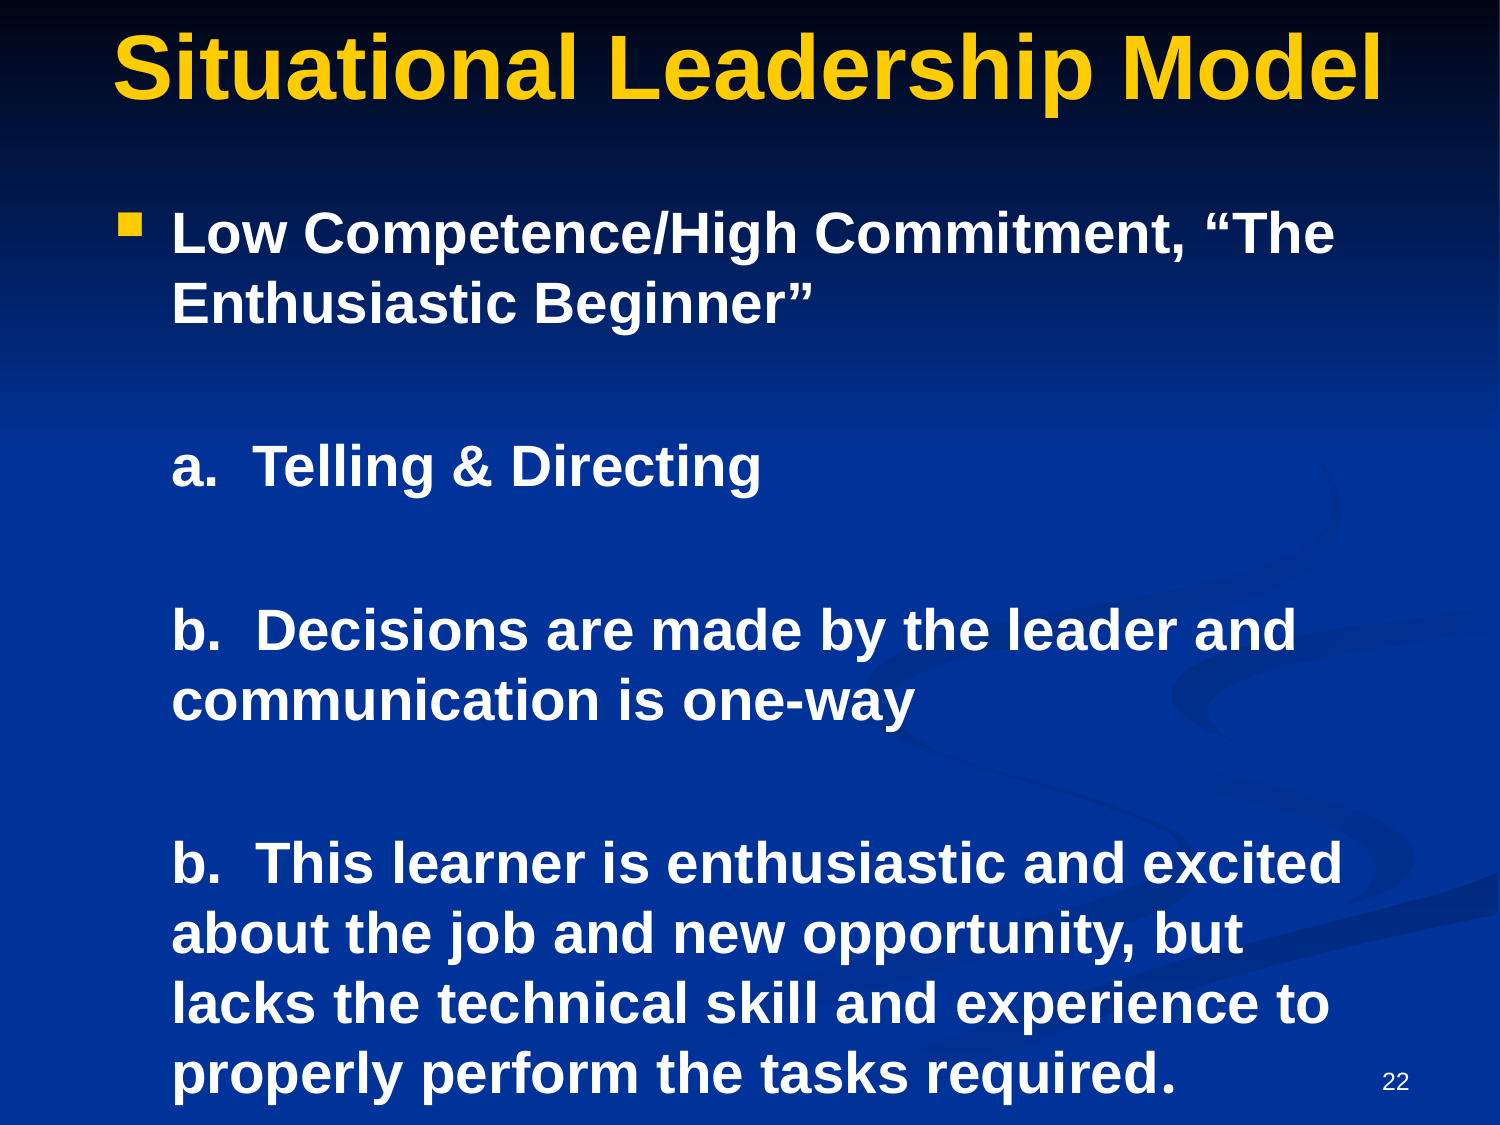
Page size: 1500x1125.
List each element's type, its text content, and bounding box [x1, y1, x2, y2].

title Situational Leadership Model [74, 0, 1426, 126]
list Low Competence/High Commitment, “The Enthusiastic Beginner” a. Telling & Directing b. Decisions are made by the leader and communication is one-way b. This learner is enthusiastic and excited about the job and new opportunity, but lacks the technical skill and experience to properly perform the tasks required. [99, 187, 1451, 1026]
slide_number 22 [1074, 1026, 1426, 1104]
